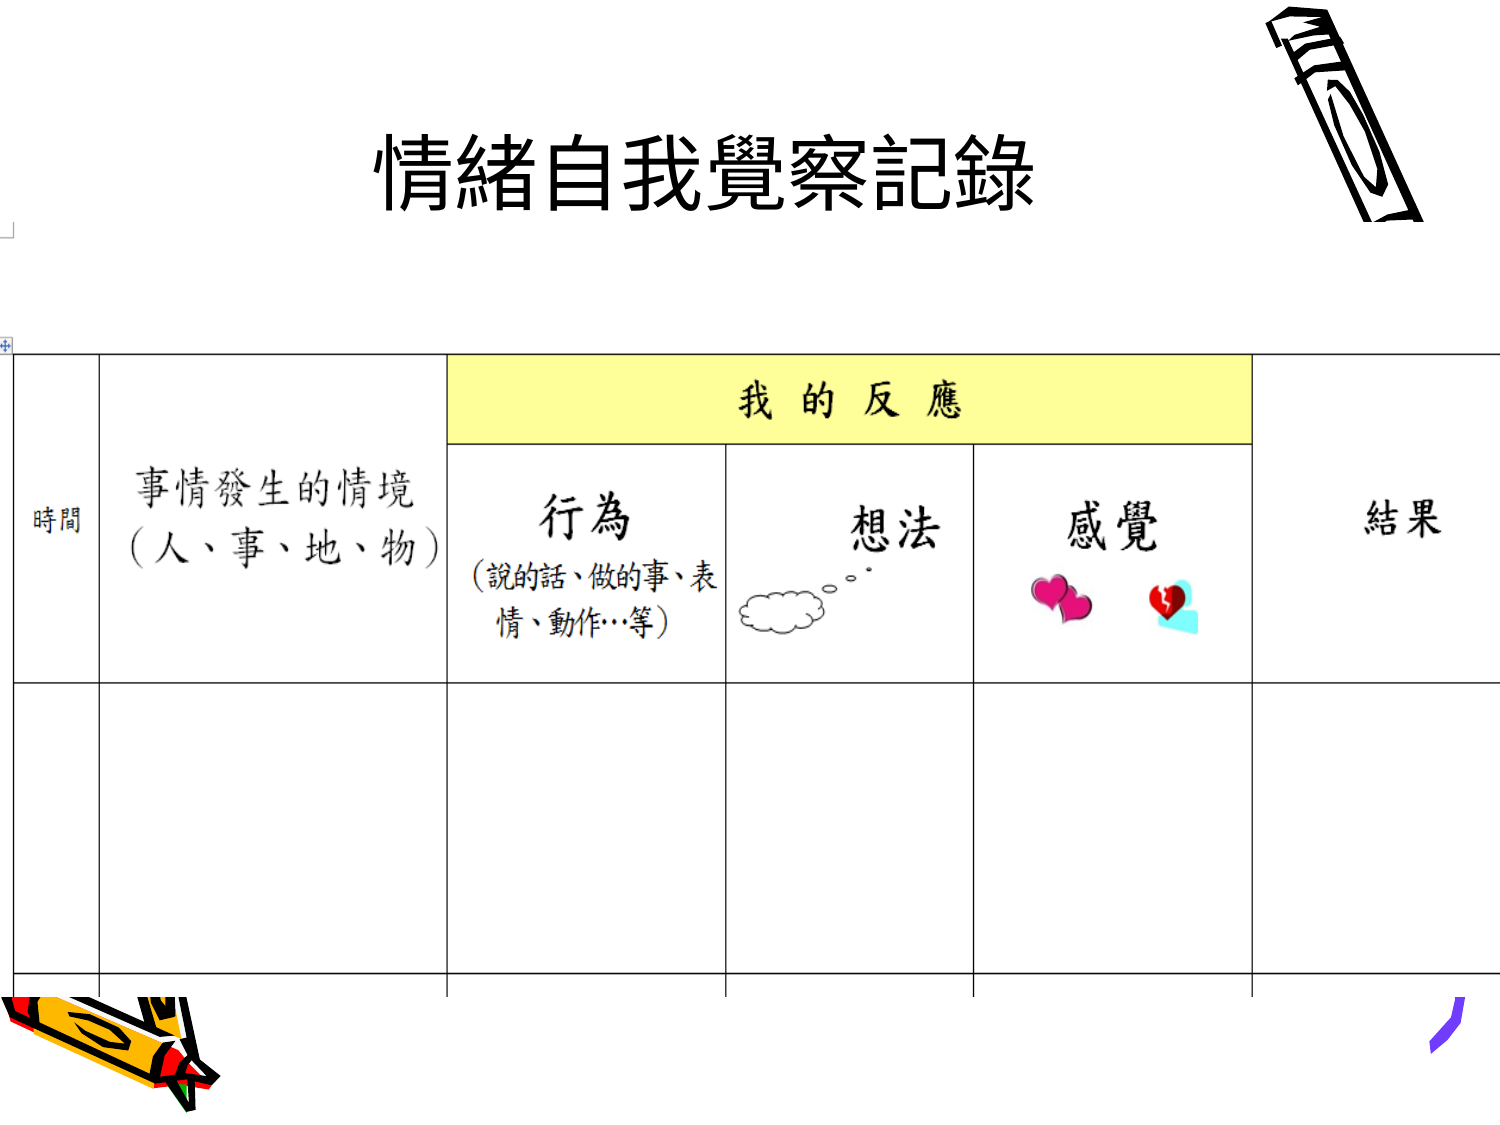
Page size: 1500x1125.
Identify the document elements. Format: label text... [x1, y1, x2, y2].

text_box 情緒自我覺察記錄 [292, 105, 1243, 221]
picture [0, 222, 1500, 997]
